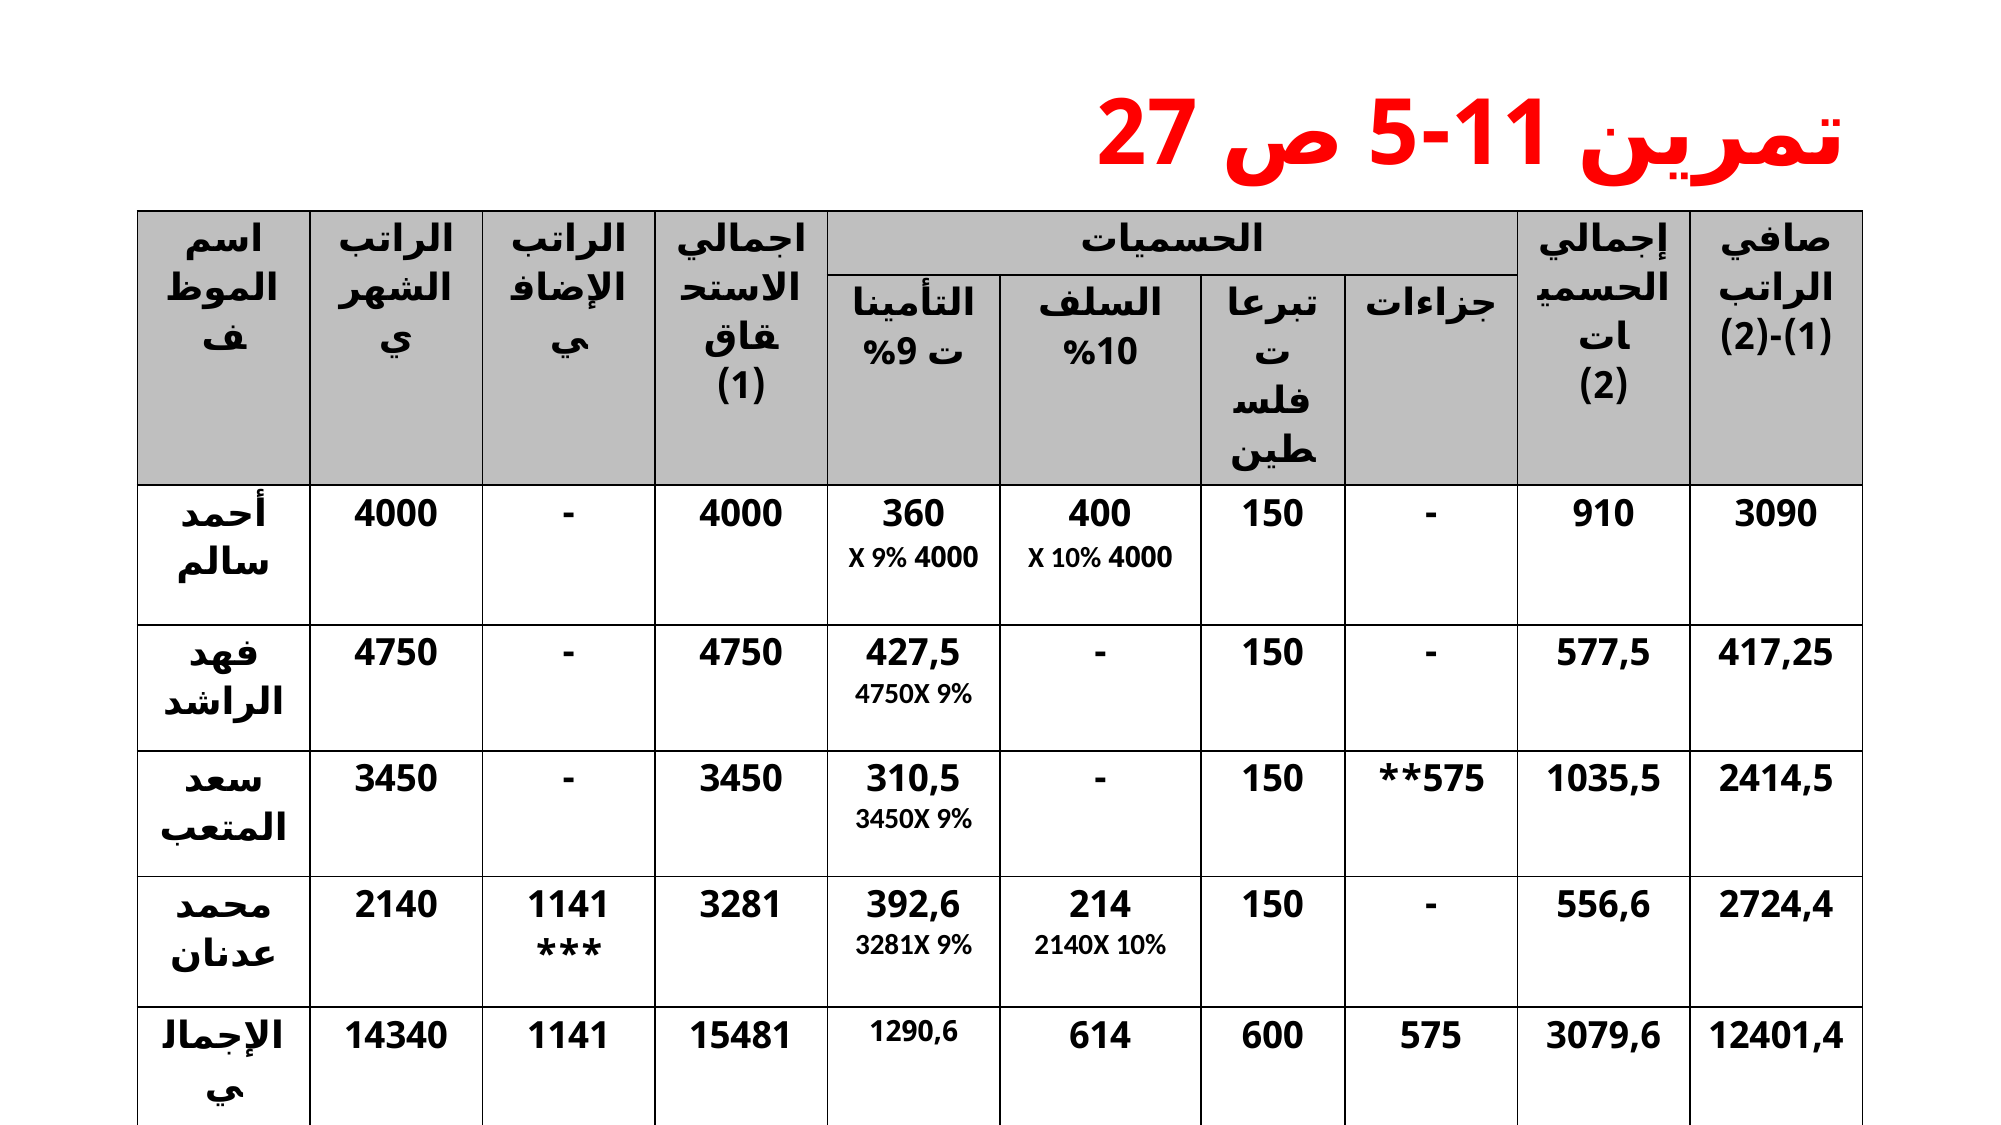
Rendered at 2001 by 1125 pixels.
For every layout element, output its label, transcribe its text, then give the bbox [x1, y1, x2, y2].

table_cell 360 4000 X 9% [828, 486, 999, 624]
table_cell 2414,5 [1691, 752, 1862, 876]
table_cell - [483, 626, 654, 750]
table_header اجمالي الاستحقاق (1) [656, 212, 827, 484]
table_cell 417,25 [1691, 626, 1862, 750]
table_cell 1141 *** [483, 877, 654, 1006]
table_cell 392,6 3281X 9% [828, 877, 999, 1006]
table_cell 575** [1346, 752, 1517, 876]
table_cell 2140 [311, 877, 482, 1006]
table_cell 614 [1001, 1008, 1200, 1125]
table_cell 575 [1346, 1008, 1517, 1125]
table_cell 4000 [656, 486, 827, 624]
table_cell 3090 [1691, 486, 1862, 624]
table_cell الإجمالي [138, 1008, 309, 1125]
table_cell 4750 [656, 626, 827, 750]
table_cell 3450 [311, 752, 482, 876]
table_cell 150 [1202, 877, 1344, 1006]
table_cell 1141 [483, 1008, 654, 1125]
table_cell 600 [1202, 1008, 1344, 1125]
table_cell 150 [1202, 752, 1344, 876]
table_cell 15481 [656, 1008, 827, 1125]
table_cell تبرعات فلسطين [1202, 276, 1344, 484]
table_cell سعد المتعب [138, 752, 309, 876]
table_cell 12401,4 [1691, 1008, 1862, 1125]
table_cell 3079,6 [1518, 1008, 1689, 1125]
table_cell السلف 10% [1001, 276, 1200, 484]
table_header الراتب الإضافي [483, 212, 654, 484]
table_cell - [483, 752, 654, 876]
table_cell 556,6 [1518, 877, 1689, 1006]
table_header إجمالي الحسميات (2) [1518, 212, 1689, 484]
table_cell - [1001, 626, 1200, 750]
table_cell التأمينات 9% [828, 276, 999, 484]
table_cell محمد عدنان [138, 877, 309, 1006]
table_cell - [1346, 486, 1517, 624]
table_cell جزاءات [1346, 276, 1517, 484]
table_cell 4000 [311, 486, 482, 624]
table_cell 3281 [656, 877, 827, 1006]
table_cell 310,5 3450X 9% [828, 752, 999, 876]
table_header الحسميات [828, 212, 1517, 274]
table_cell 14340 [311, 1008, 482, 1125]
table_cell - [1001, 752, 1200, 876]
table_cell 910 [1518, 486, 1689, 624]
table_cell 427,5 4750X 9% [828, 626, 999, 750]
table_cell - [483, 486, 654, 624]
table_cell فهد الراشد [138, 626, 309, 750]
table_cell 4750 [311, 626, 482, 750]
table_cell 1290,6 [828, 1008, 999, 1125]
table_cell أحمد سالم [138, 486, 309, 624]
title تمرين 11-5 ص 27 [137, 59, 1863, 210]
table_cell 150 [1202, 626, 1344, 750]
table_header صافي الراتب (1)-(2) [1691, 212, 1862, 484]
table_cell 2724,4 [1691, 877, 1862, 1006]
table_header الراتب الشهري [311, 212, 482, 484]
table_cell 3450 [656, 752, 827, 876]
table_cell - [1346, 626, 1517, 750]
table_cell 400 4000 X 10% [1001, 486, 1200, 624]
table_cell 214 2140X 10% [1001, 877, 1200, 1006]
table_cell - [1346, 877, 1517, 1006]
table_cell 150 [1202, 486, 1344, 624]
table_cell 577,5 [1518, 626, 1689, 750]
table_cell 1035,5 [1518, 752, 1689, 876]
table_header اسم الموظف [138, 212, 309, 484]
